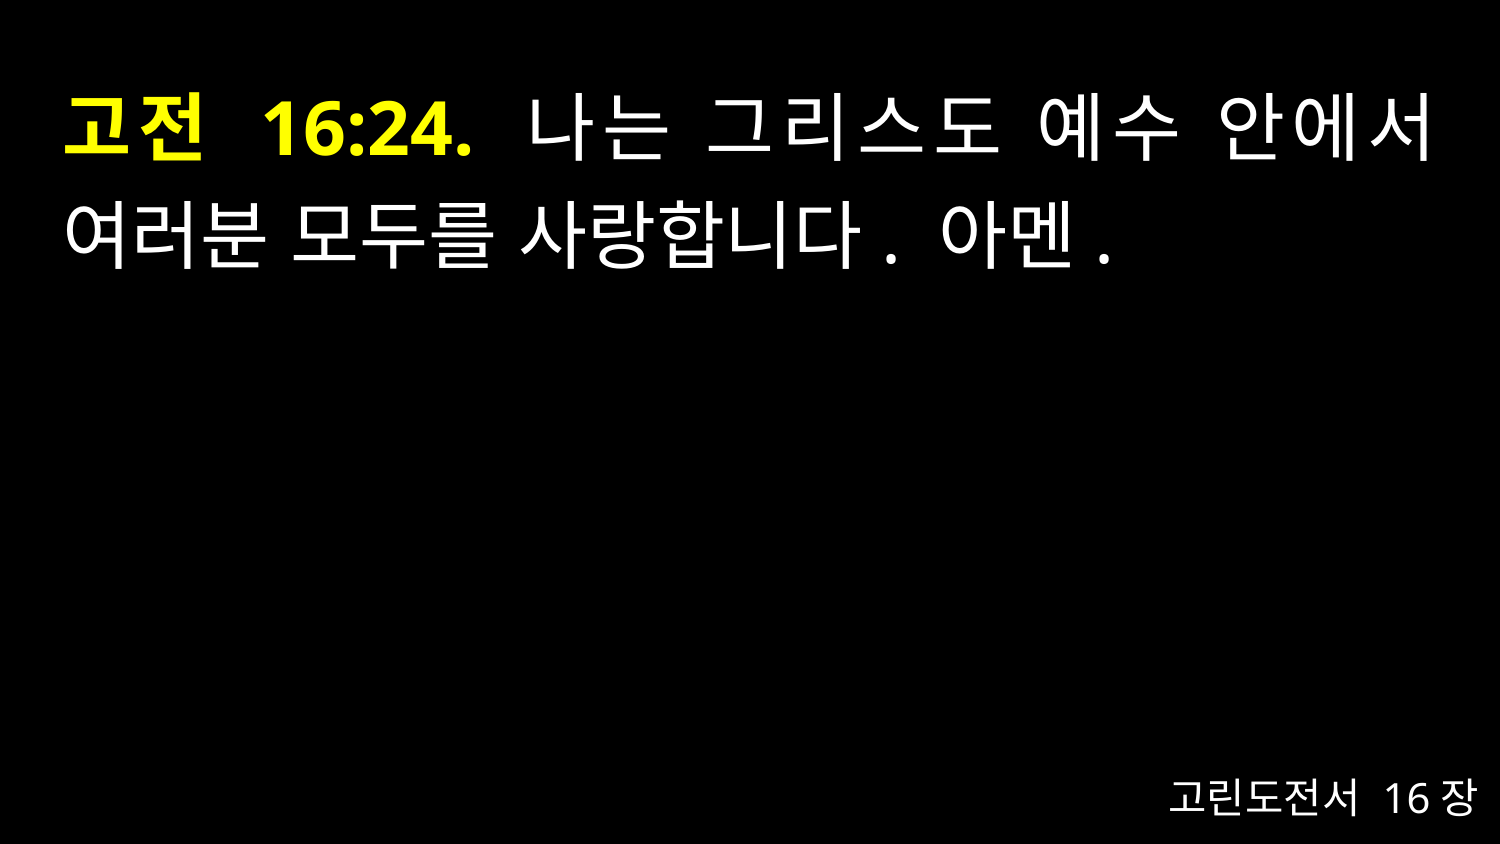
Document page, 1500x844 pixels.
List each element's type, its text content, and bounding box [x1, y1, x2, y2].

subtitle 고린도전서 16장 [916, 770, 1500, 844]
title 고전 16:24. 나는 그리스도 예수 안에서 여러분 모두를 사랑합니다. 아멘. [0, 0, 1500, 844]
